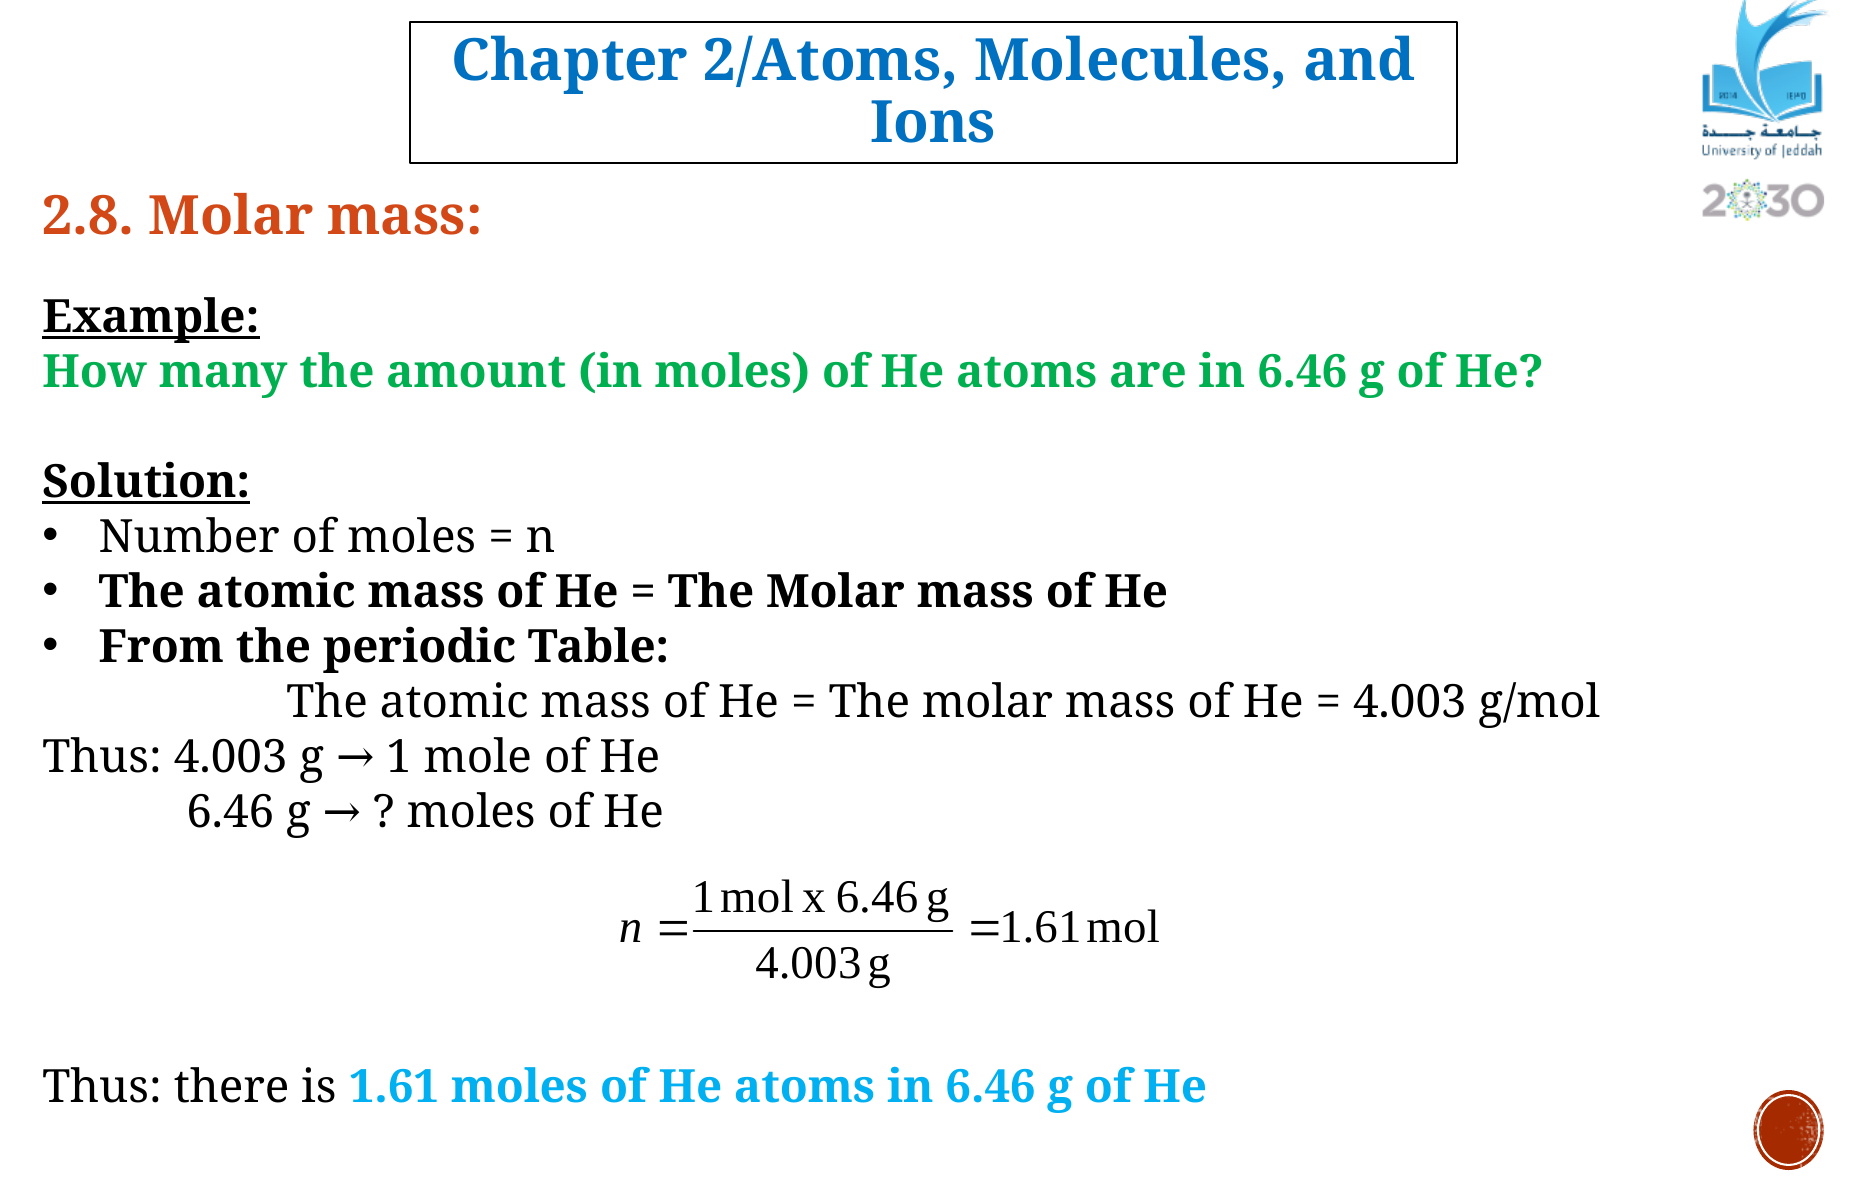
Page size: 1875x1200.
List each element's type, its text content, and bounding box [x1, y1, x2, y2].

text_box Example: How many the amount (in moles) of He atoms are in 6.46 g of He? Solution: Number of moles = n The atomic mass of He = The Molar mass of He From the periodic Table: The atomic mass of He = The molar mass of He = 4.003 g/mol Thus: 4.003 g → 1 mole of He 6.46 g → ? moles of He Thus: there is 1.61 moles of He atoms in 6.46 g of He [27, 279, 1860, 1119]
text_box 2.8. Molar mass: [26, 173, 1150, 254]
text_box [614, 870, 1165, 996]
picture [1681, 0, 1846, 227]
text_box Chapter 2/Atoms, Molecules, and Ions [409, 21, 1458, 164]
